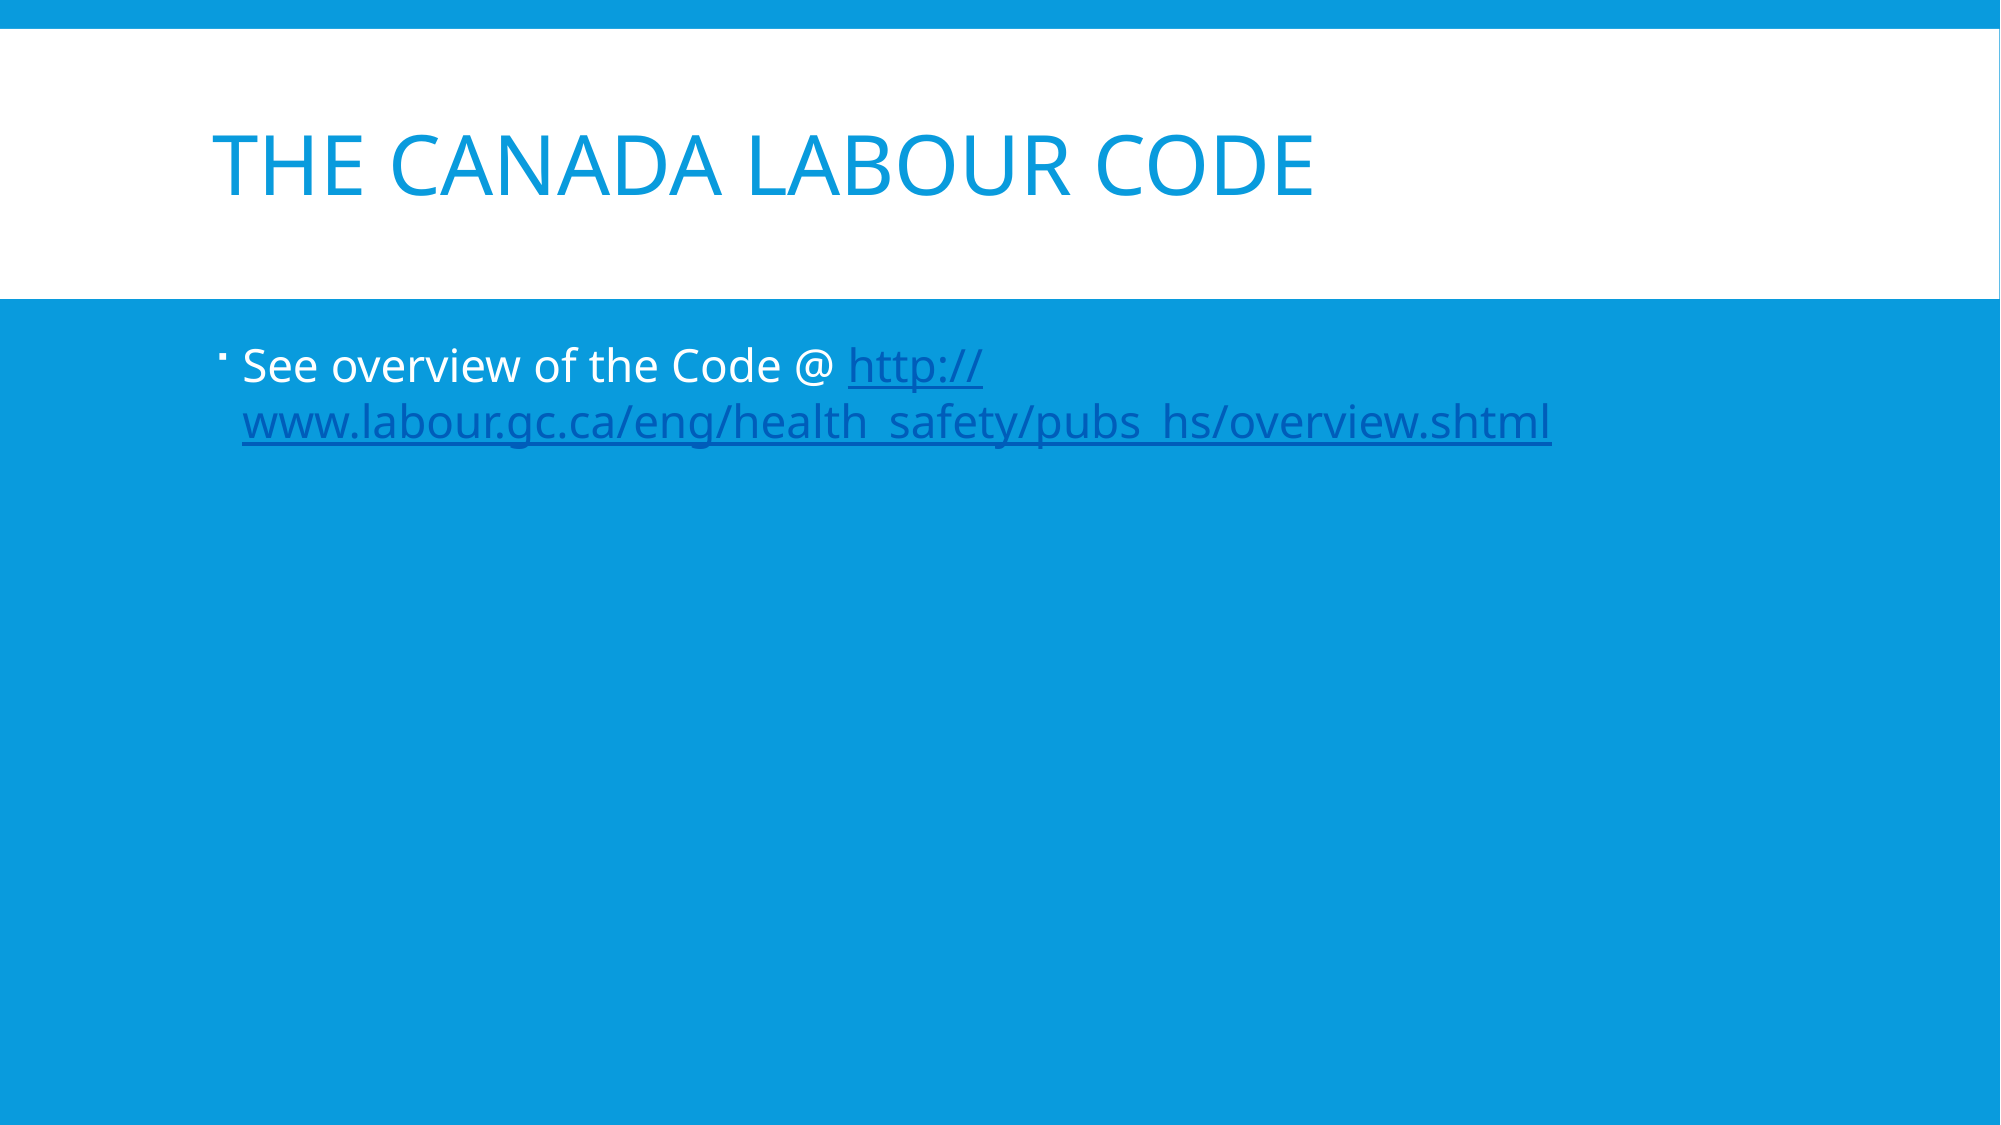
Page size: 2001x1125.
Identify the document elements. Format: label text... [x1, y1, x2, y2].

title The Canada Labour code [197, 46, 1803, 295]
list See overview of the Code @ http://www.labour.gc.ca/eng/health_safety/pubs_hs/overview.shtml [197, 329, 1803, 1020]
